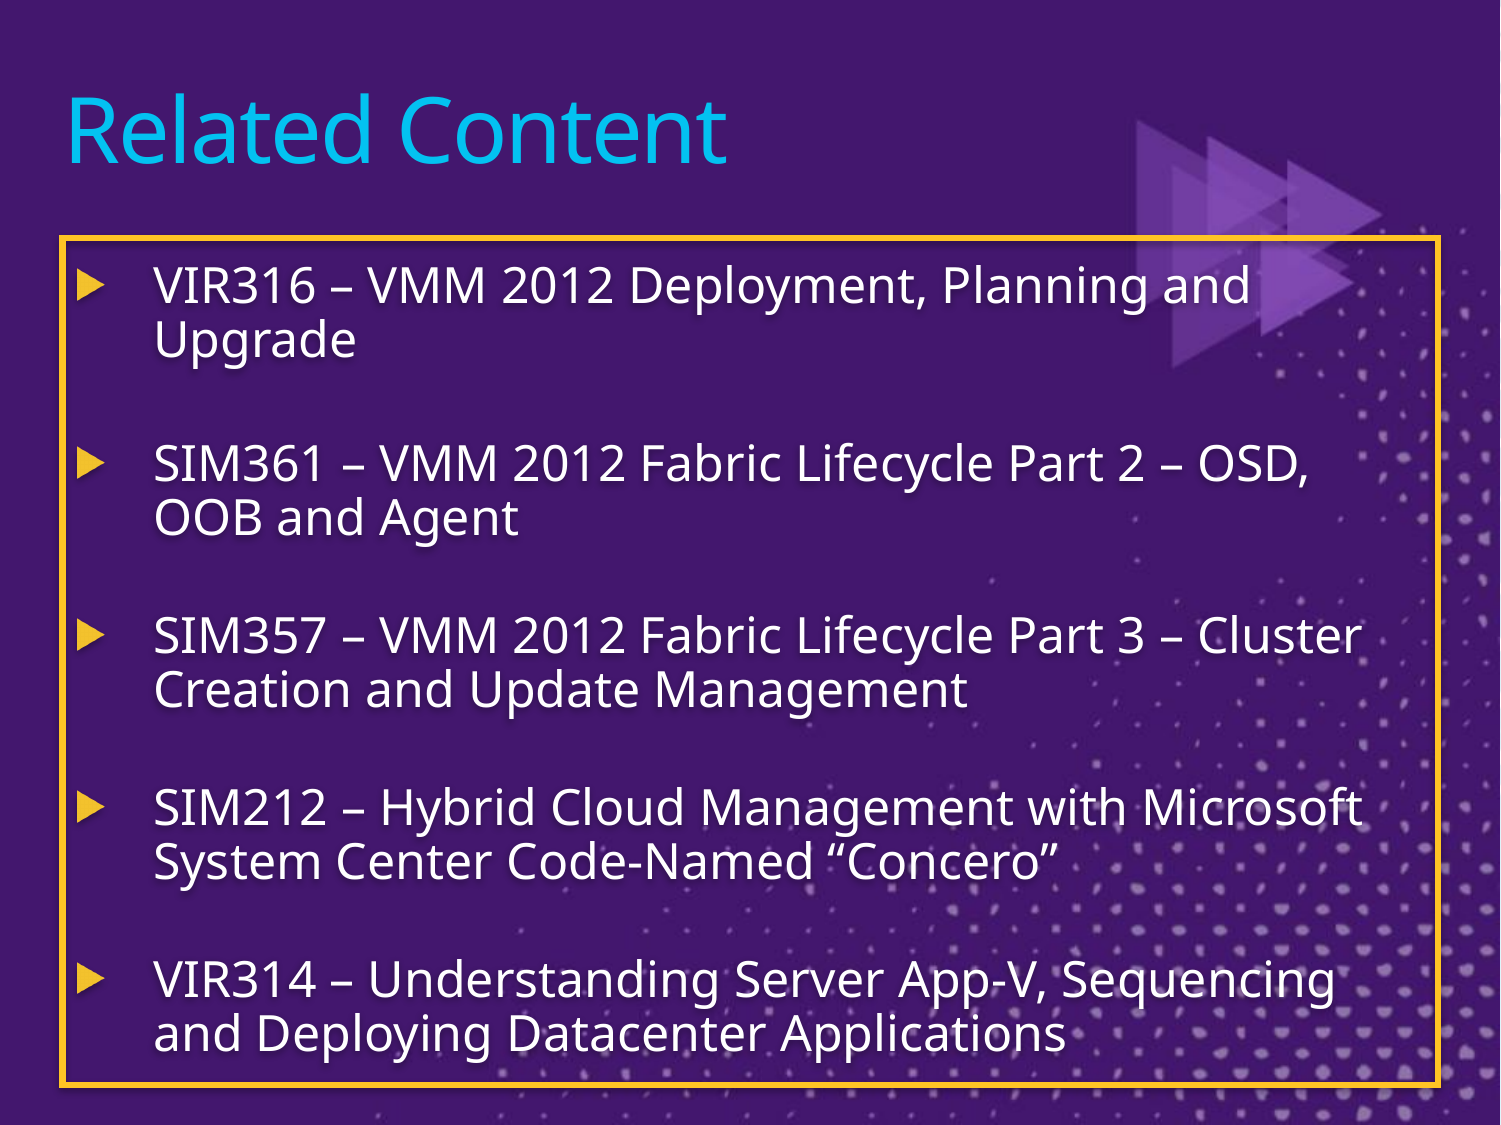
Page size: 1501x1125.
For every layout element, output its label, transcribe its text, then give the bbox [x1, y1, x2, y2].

title Related Content [63, 84, 1437, 185]
text_box VIR316 – VMM 2012 Deployment, Planning and Upgrade SIM361 – VMM 2012 Fabric Lifecycle Part 2 – OSD, OOB and Agent SIM357 – VMM 2012 Fabric Lifecycle Part 3 – Cluster Creation and Update Management SIM212 – Hybrid Cloud Management with Microsoft System Center Code-Named “Concero” VIR314 – Understanding Server App-V, Sequencing and Deploying Datacenter Applications [62, 238, 1438, 1085]
picture [0, 0, 1501, 1125]
